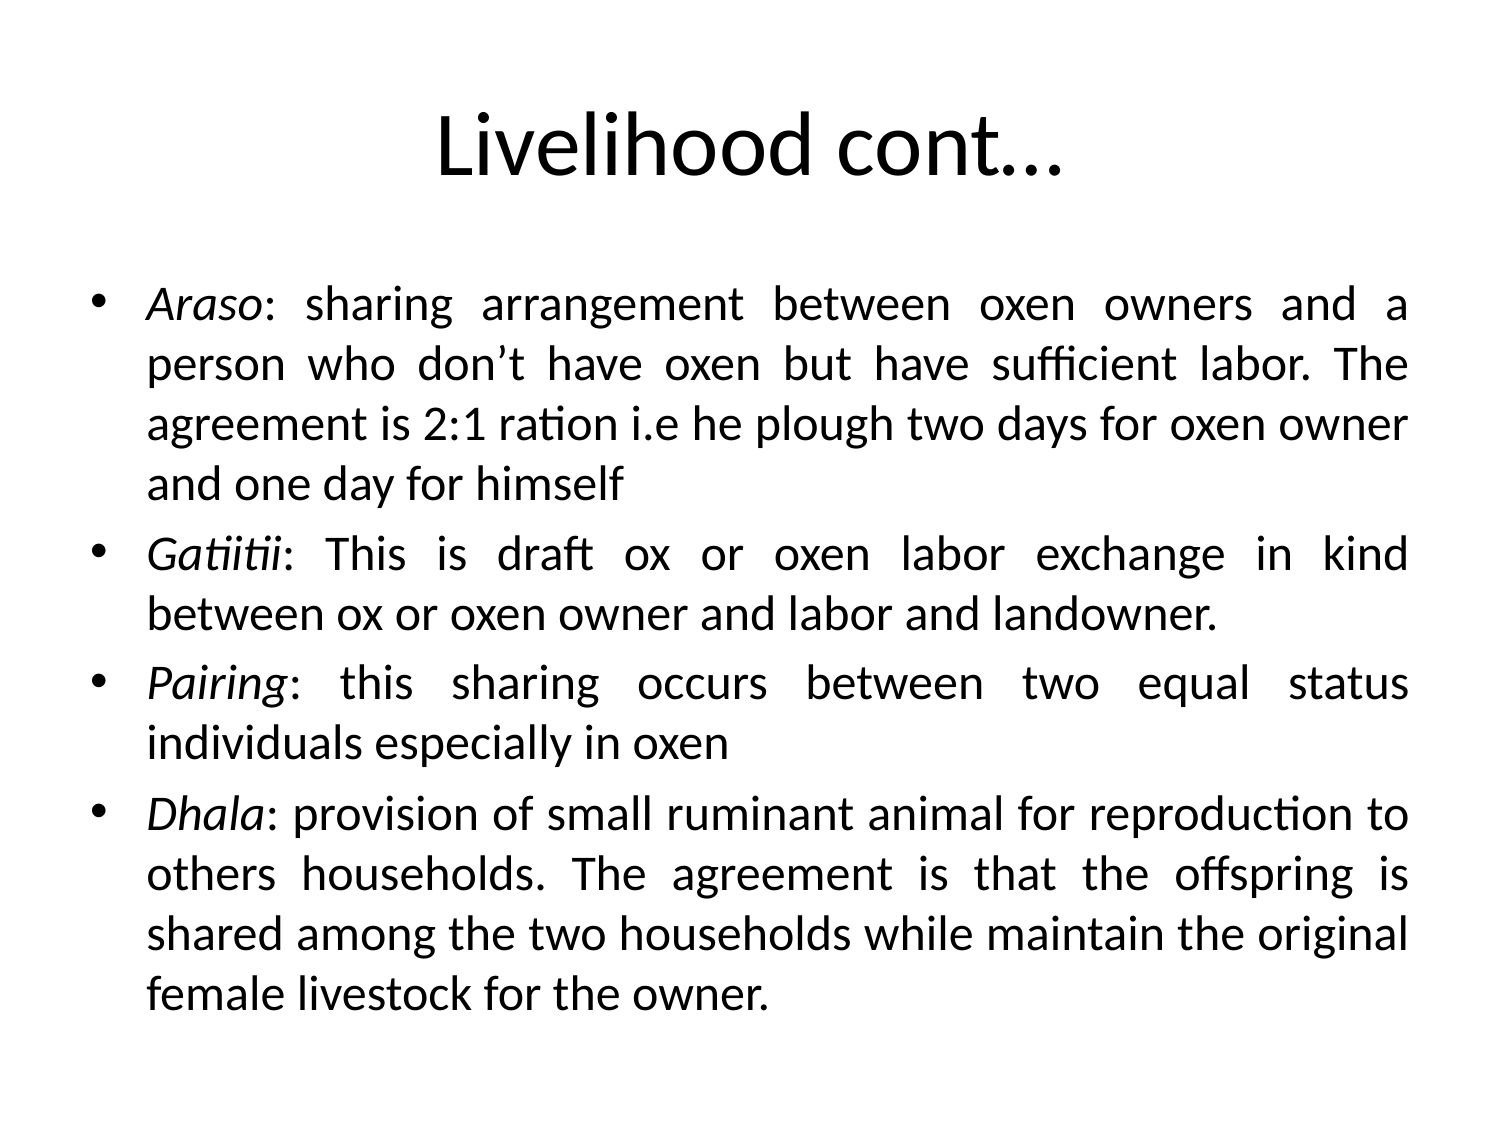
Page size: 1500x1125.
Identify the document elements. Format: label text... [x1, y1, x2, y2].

title Livelihood cont… [75, 45, 1425, 233]
list Araso: sharing arrangement between oxen owners and a person who don’t have oxen but have sufficient labor. The agreement is 2:1 ration i.e he plough two days for oxen owner and one day for himself Gatiitii: This is draft ox or oxen labor exchange in kind between ox or oxen owner and labor and landowner. Pairing: this sharing occurs between two equal status individuals especially in oxen Dhala: provision of small ruminant animal for reproduction to others households. The agreement is that the offspring is shared among the two households while maintain the original female livestock for the owner. [75, 262, 1425, 1005]
